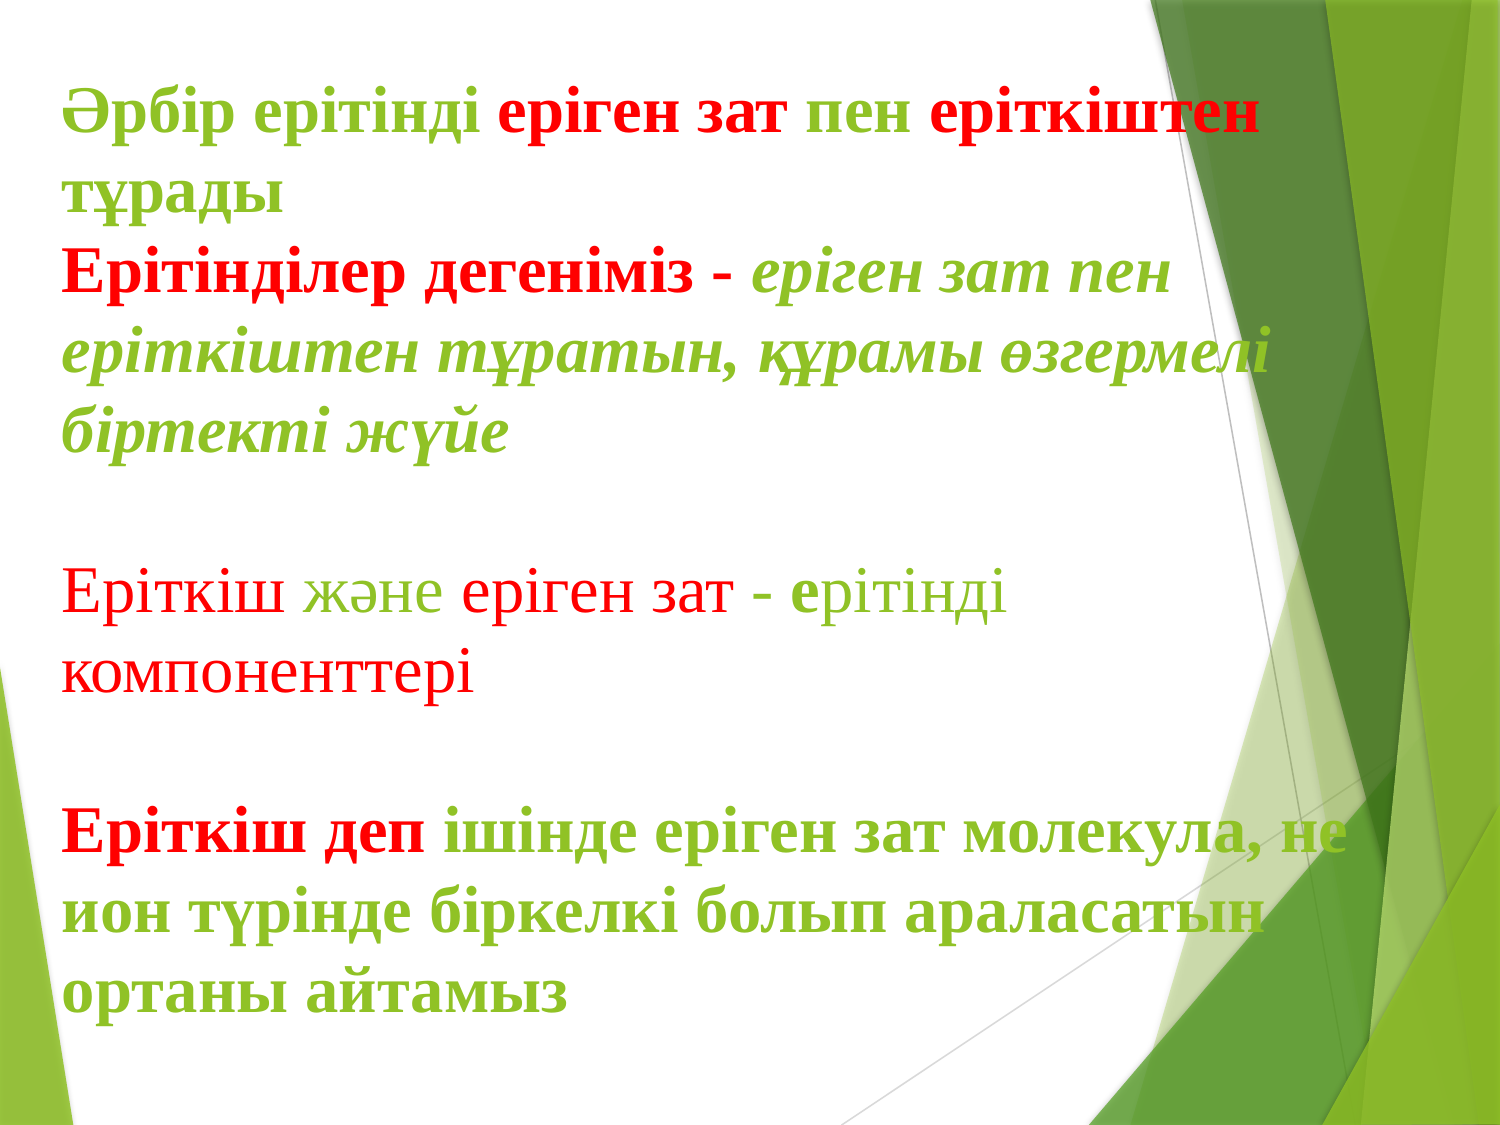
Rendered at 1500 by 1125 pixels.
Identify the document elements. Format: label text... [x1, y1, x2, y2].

title Әрбір ерітінді еріген зат пен еріткіштен тұрады Ерітінділер дегеніміз - еріген зат пен еріткіштен тұратын, құрамы өзгермелі біртекті жүйе Еріткіш және еріген зат - ерітінді компоненттері Еріткіш деп ішінде еріген зат молекула, не ион түрінде біркелкі болып араласатын ортаны айтамыз [46, 58, 1397, 1043]
